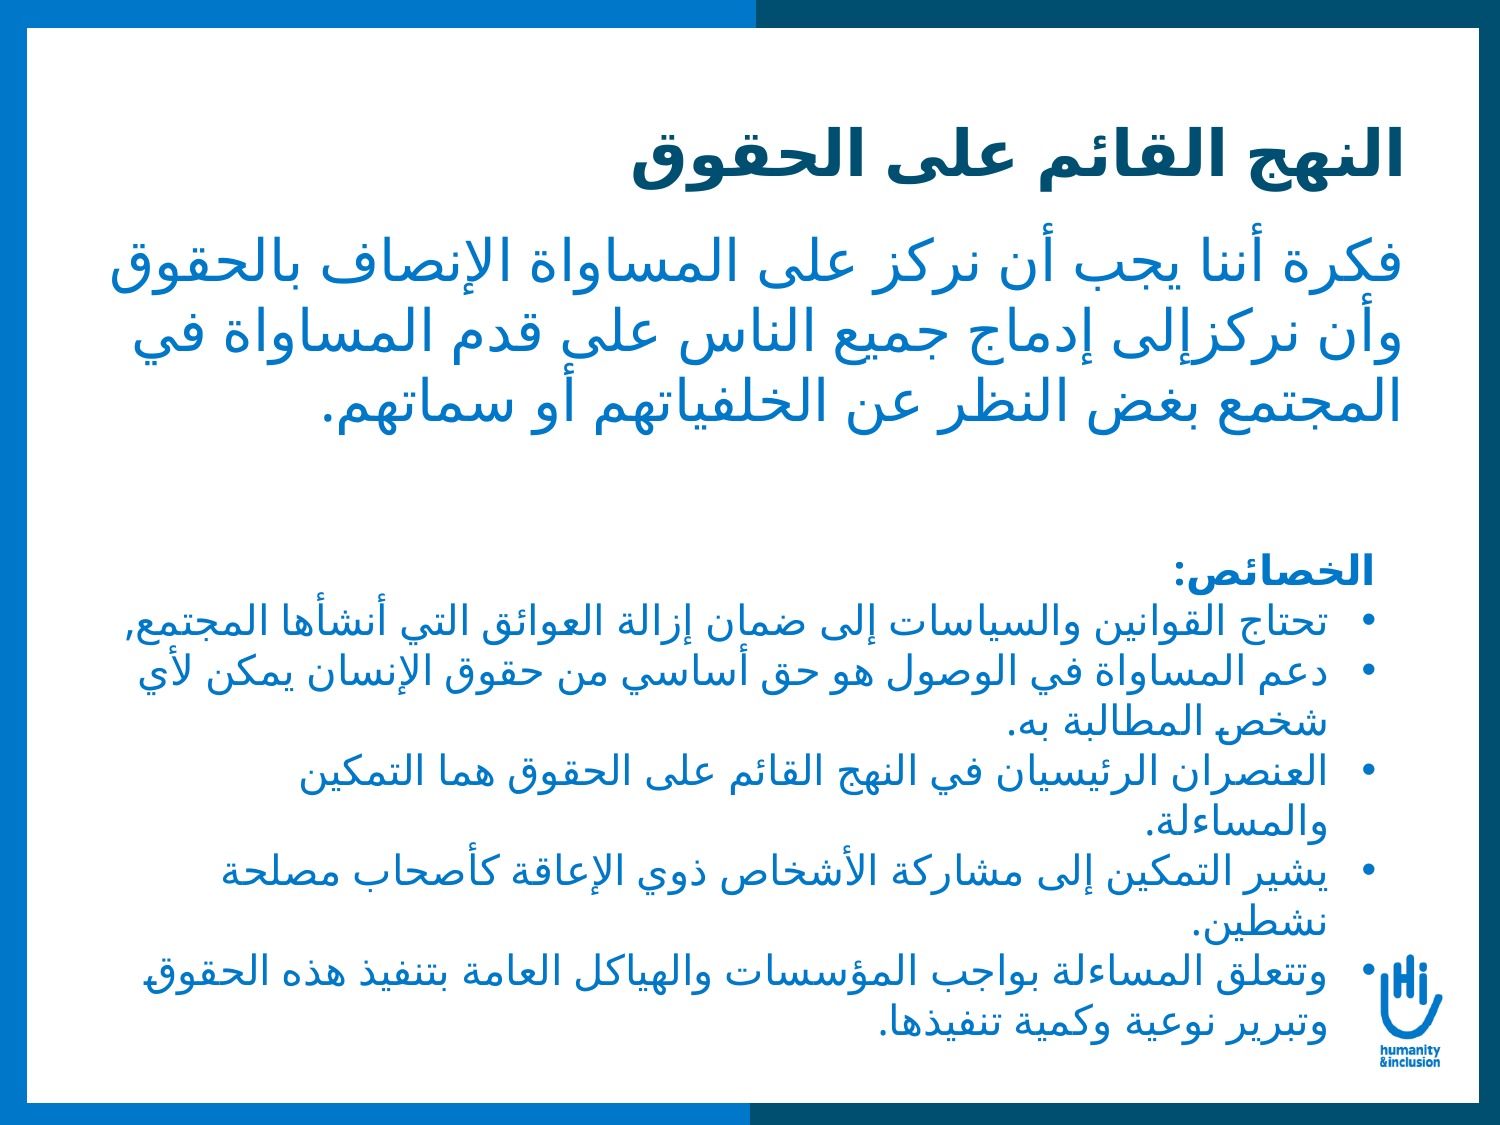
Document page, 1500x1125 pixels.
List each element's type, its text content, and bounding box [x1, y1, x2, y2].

text_box فكرة أننا يجب أن نركز على المساواة الإنصاف بالحقوق وأن نركزإلى إدماج جميع الناس على قدم المساواة في المجتمع بغض النظر عن الخلفياتهم أو سماتهم. [80, 215, 1420, 441]
text_box الخصائص: تحتاج القوانين والسياسات إلى ضمان إزالة العوائق التي أنشأها المجتمع, دعم المساواة في الوصول هو حق أساسي من حقوق الإنسان يمكن لأي شخص المطالبة به. العنصران الرئيسيان في النهج القائم على الحقوق هما التمكين والمساءلة. يشير التمكين إلى مشاركة الأشخاص ذوي الإعاقة كأصحاب مصلحة نشطين. وتتعلق المساءلة بواجب المؤسسات والهياكل العامة بتنفيذ هذه الحقوق وتبرير نوعية وكمية تنفيذها. [109, 536, 1391, 1052]
picture [1369, 942, 1451, 1078]
title النهج القائم على الحقوق [78, 60, 1419, 242]
